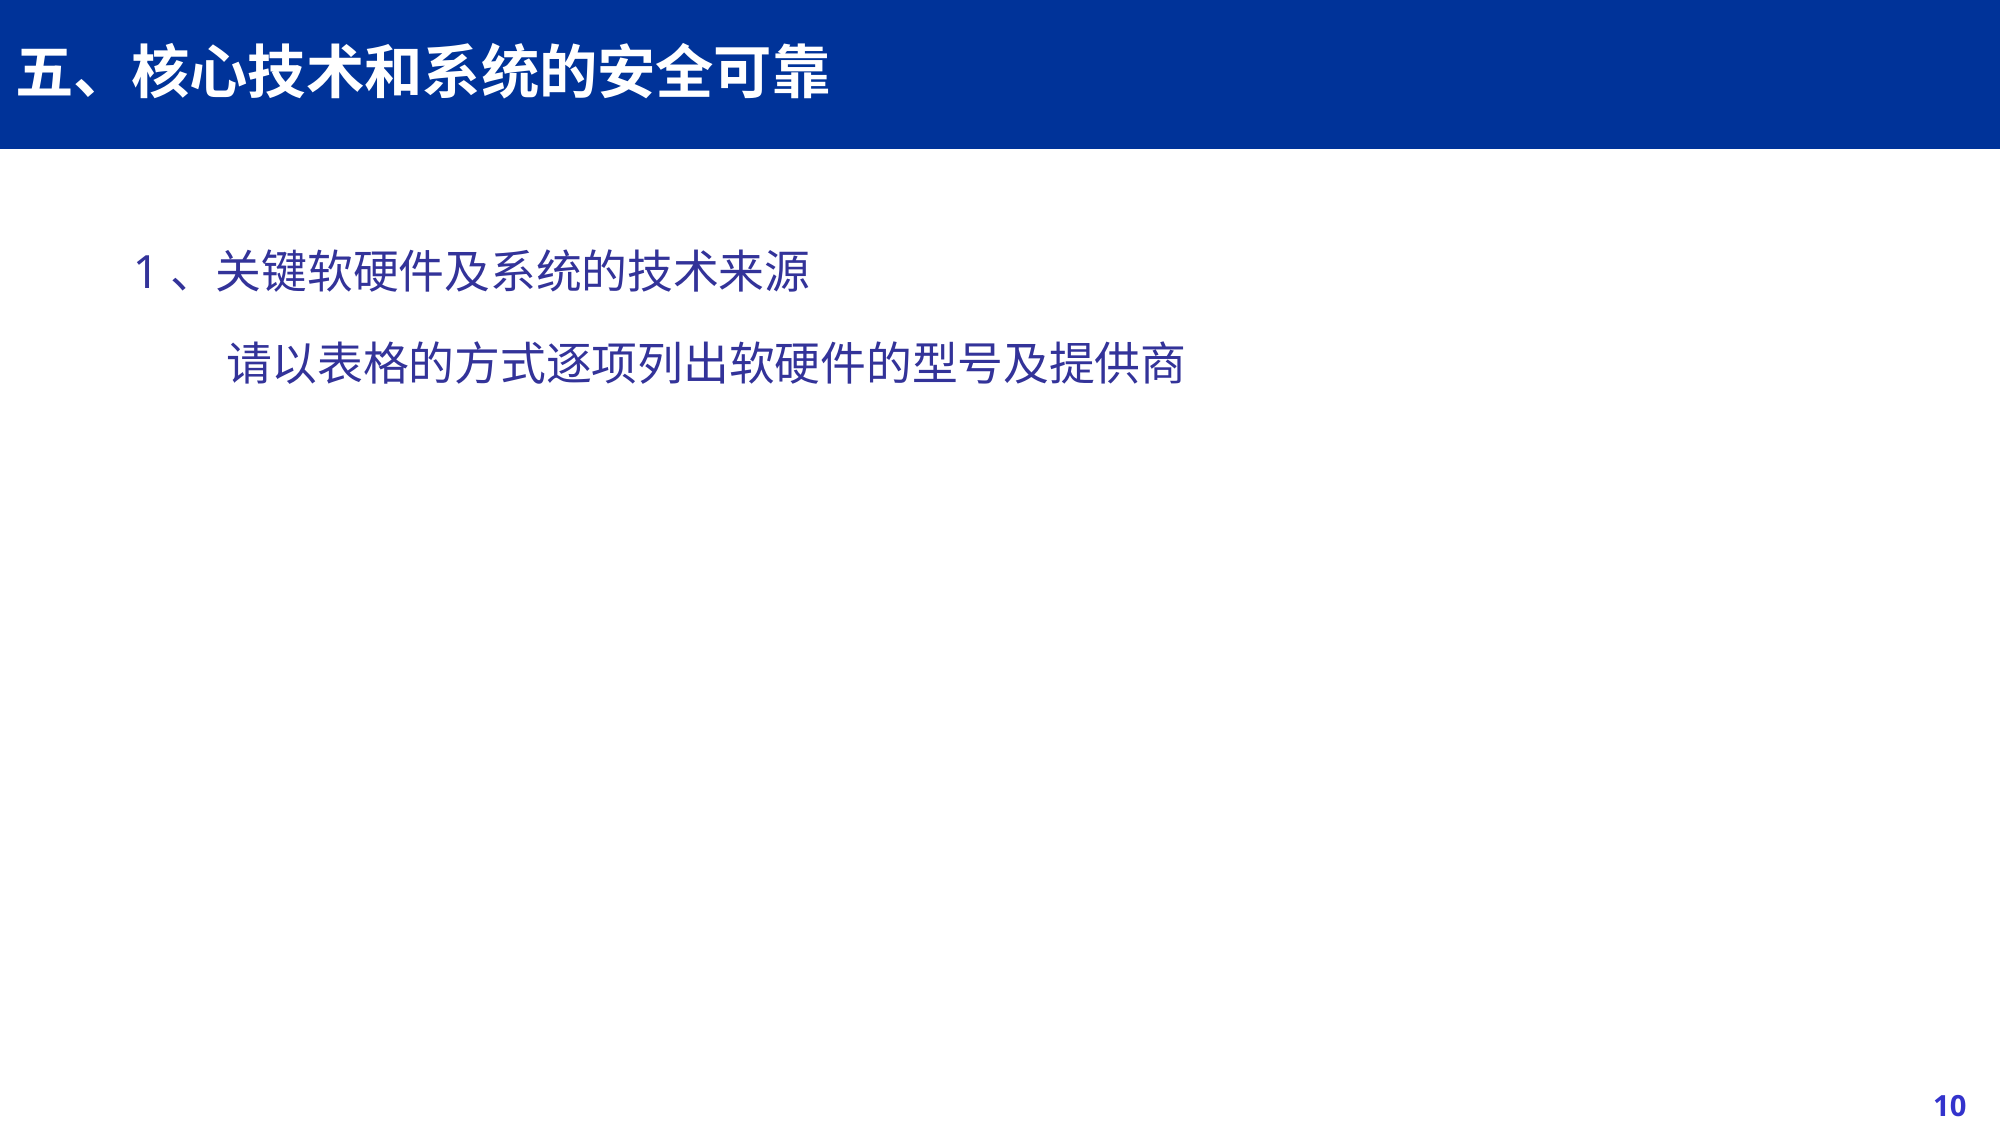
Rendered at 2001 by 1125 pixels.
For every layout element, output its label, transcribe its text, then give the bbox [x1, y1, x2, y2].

title 五、核心技术和系统的安全可靠 [0, 0, 2000, 145]
text_box 1、关键软硬件及系统的技术来源 请以表格的方式逐项列出软硬件的型号及提供商 [43, 208, 1851, 397]
